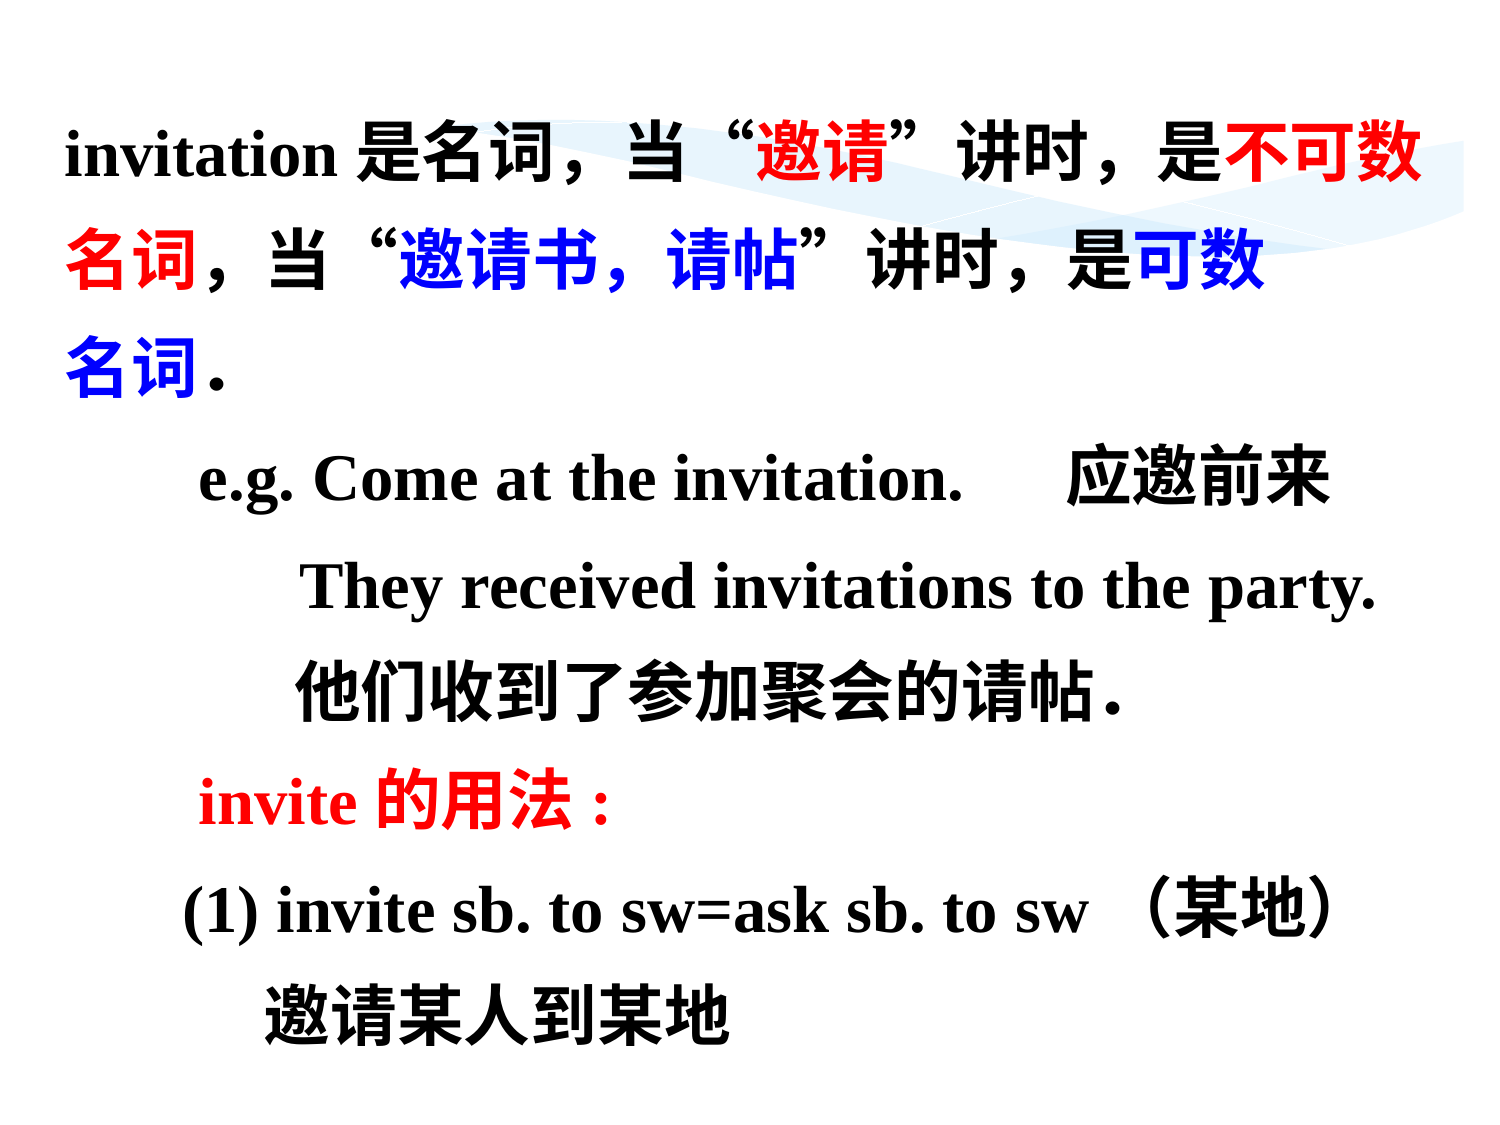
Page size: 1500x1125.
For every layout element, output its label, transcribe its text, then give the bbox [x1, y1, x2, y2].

text_box invitation是名词，当“邀请”讲时，是不可数名词，当“邀请书，请帖”讲时，是可数 名词． e.g. Come at the invitation. 应邀前来 They received invitations to the party. 他们收到了参加聚会的请帖． invite的用法: (1) invite sb. to sw=ask sb. to sw（某地） 邀请某人到某地 [50, 74, 1450, 1125]
